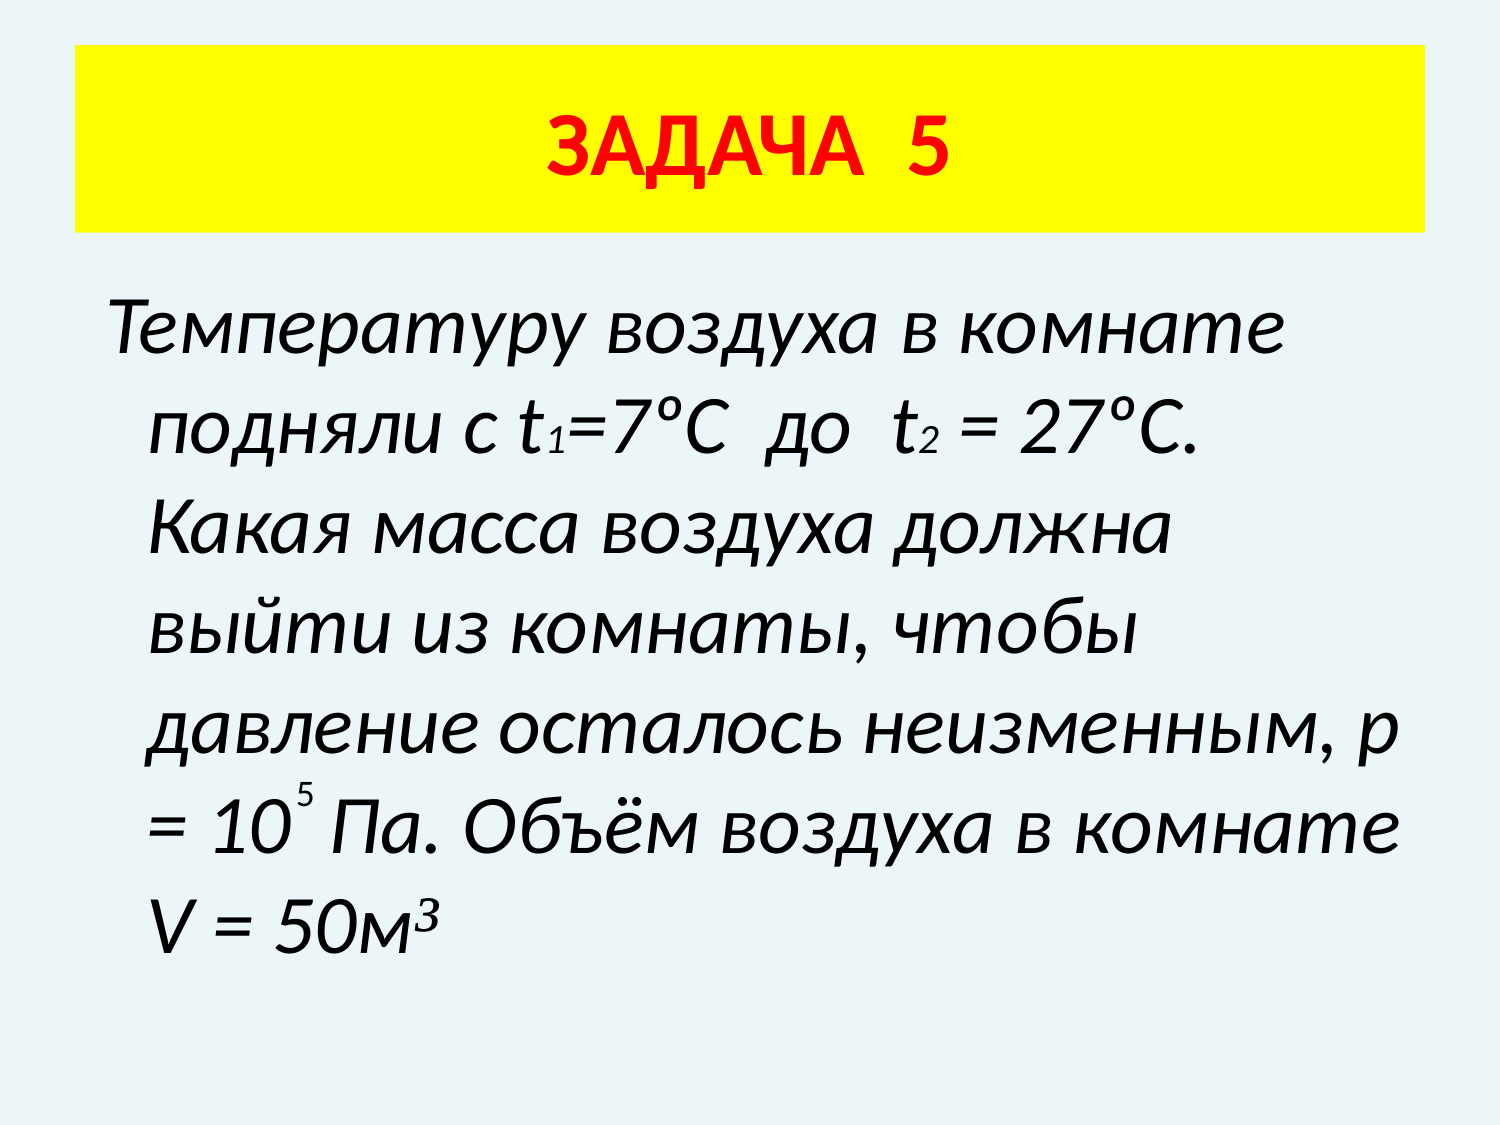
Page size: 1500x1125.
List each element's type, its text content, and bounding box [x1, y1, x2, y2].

list Температуру воздуха в комнате подняли с t1=7ºC до t2 = 27ºС. Какая масса воздуха должна выйти из комнаты, чтобы давление осталось неизменным, р = 10 Па. Объём воздуха в комнате V = 50м³ [75, 262, 1425, 1005]
text_box 5 [281, 761, 340, 822]
title ЗАДАЧА 5 [75, 45, 1425, 233]
